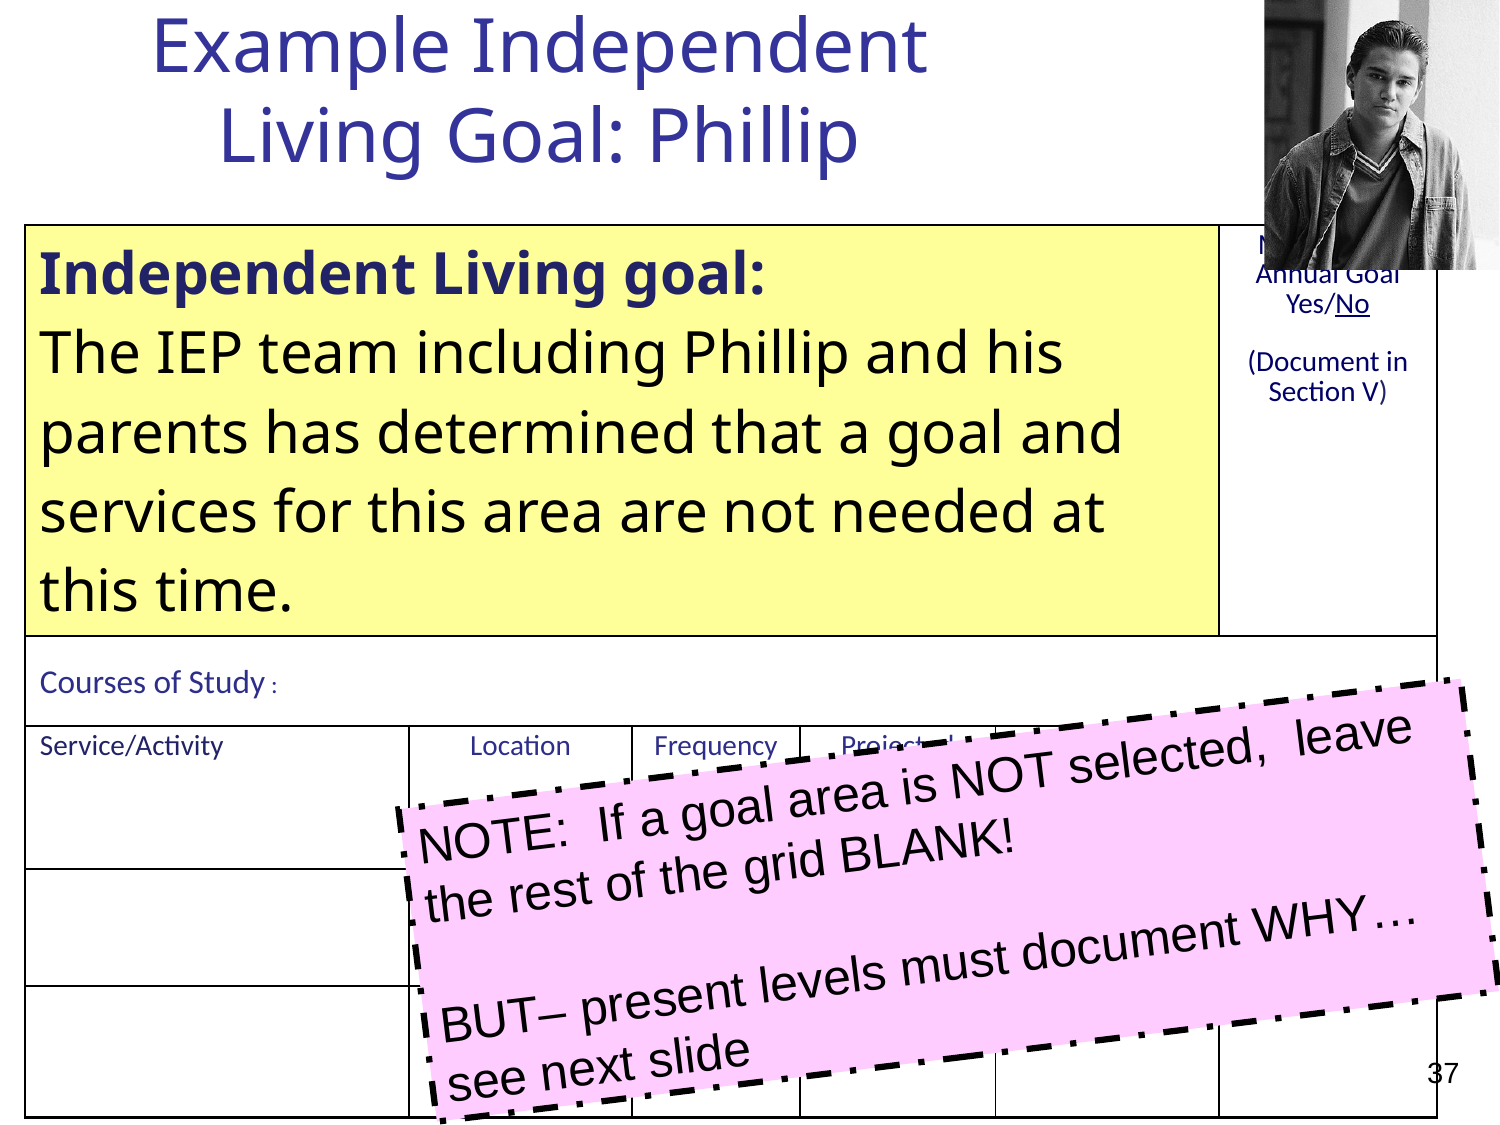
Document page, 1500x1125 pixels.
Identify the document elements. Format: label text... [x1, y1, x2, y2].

text_box NOTE: If a goal area is NOT selected, leave the rest of the grid BLANK! BUT– present levels must document WHY… see next slide [398, 678, 1499, 1122]
table_cell Projected Beginning Date [801, 727, 995, 759]
table_header Measurable Annual Goal Yes/No (Document in Section V) [1220, 226, 1436, 635]
picture [1264, 0, 1500, 270]
table_cell Anticipated Duration [996, 727, 1059, 735]
table_cell [26, 870, 408, 985]
table_cell Service/Activity [26, 727, 408, 868]
table_cell Courses of Study : [26, 637, 1436, 725]
table_cell [996, 1026, 1218, 1116]
table_cell [491, 1098, 631, 1116]
table_cell Frequency [633, 727, 799, 780]
table_cell [410, 987, 436, 1116]
table_header Independent Living goal: The IEP team including Phillip and his parents has determined that a goal and services for this area are not needed at this time. [26, 226, 1218, 635]
table_cell [410, 911, 419, 985]
table_cell [801, 1054, 995, 1116]
table_cell [633, 1078, 799, 1116]
table_cell [1220, 999, 1436, 1116]
table_cell [26, 987, 408, 1116]
title Example Independent Living Goal: Phillip [24, 5, 1055, 180]
table_cell Location [410, 727, 631, 807]
text_box 37 [1412, 1046, 1475, 1125]
